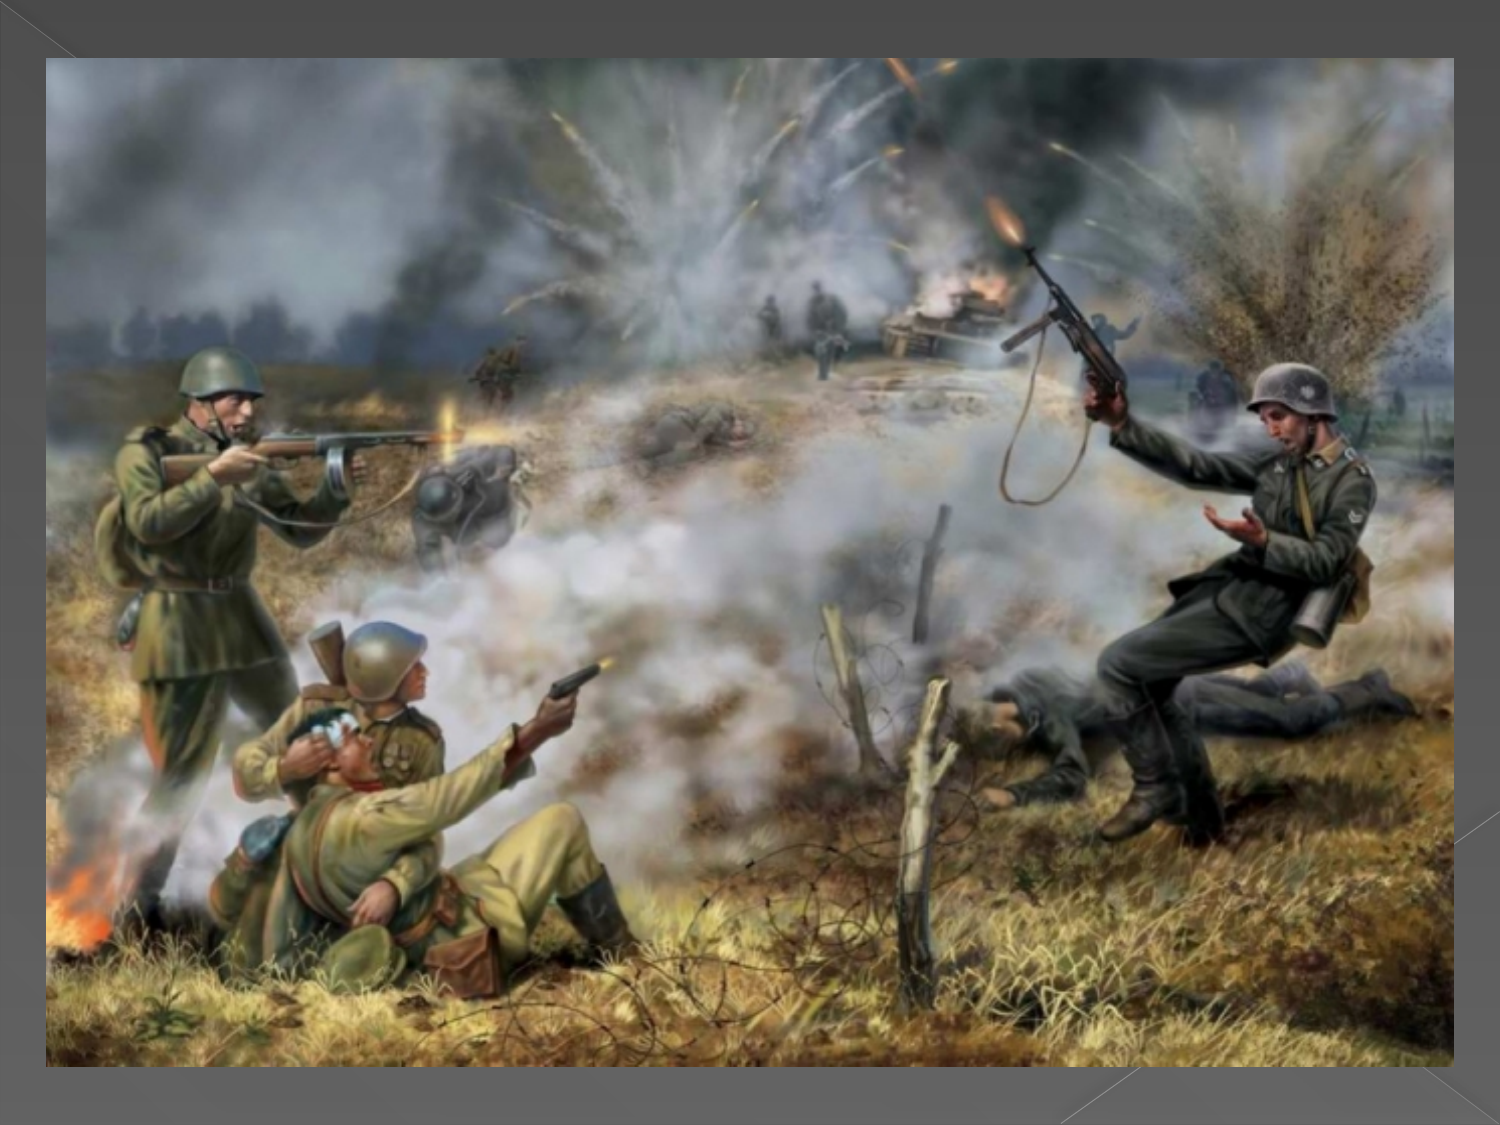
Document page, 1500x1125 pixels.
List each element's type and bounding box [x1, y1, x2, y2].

picture [46, 58, 1454, 1067]
